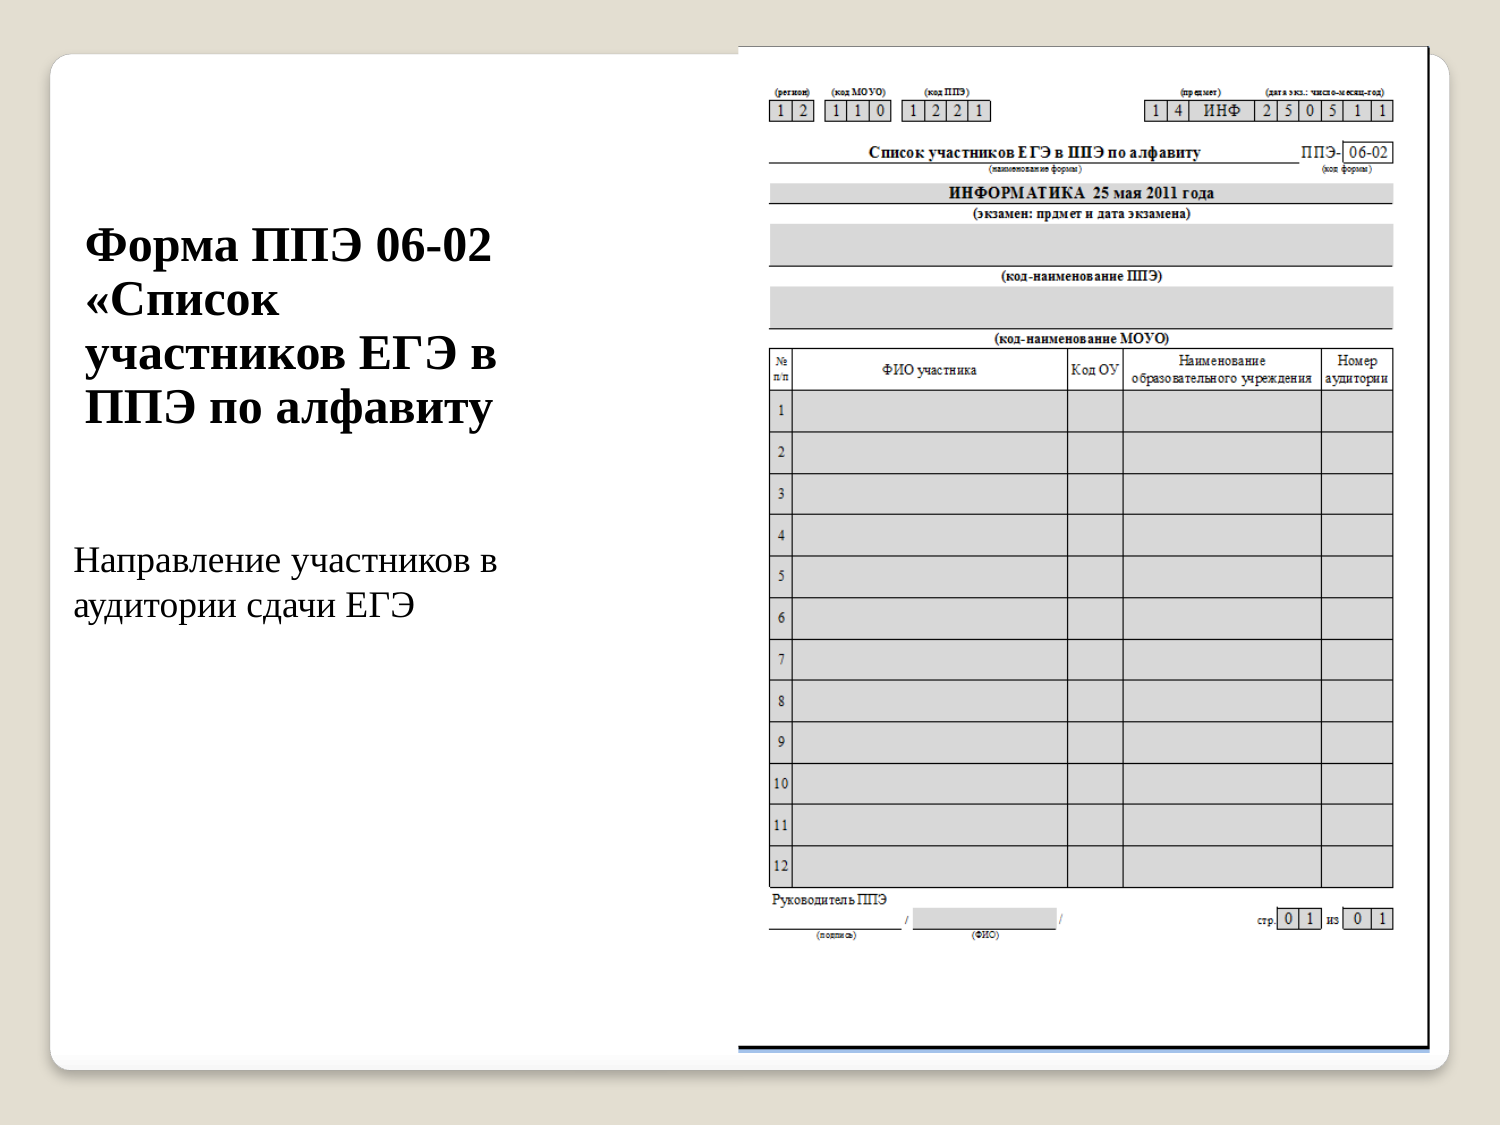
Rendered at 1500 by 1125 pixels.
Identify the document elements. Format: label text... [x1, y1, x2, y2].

text_box Направление участников в аудитории сдачи ЕГЭ [58, 527, 598, 633]
text_box Форма ППЭ 06-02 «Список участников ЕГЭ в ППЭ по алфавиту [70, 210, 528, 442]
picture [737, 46, 1430, 1053]
